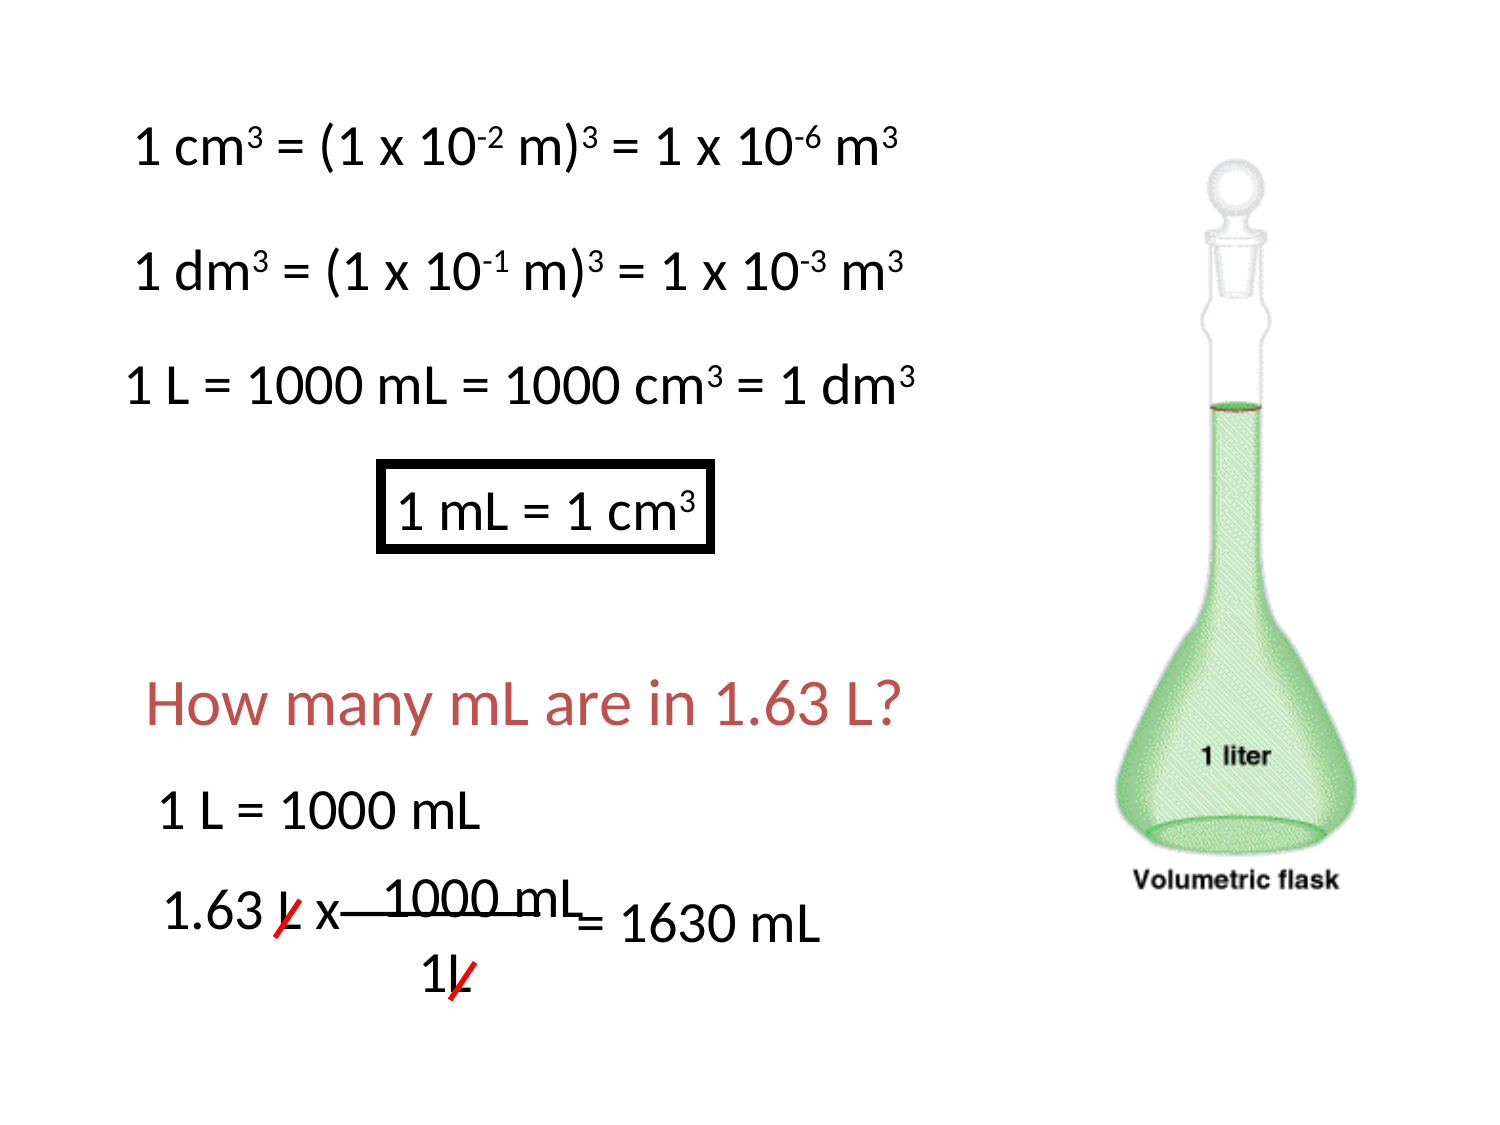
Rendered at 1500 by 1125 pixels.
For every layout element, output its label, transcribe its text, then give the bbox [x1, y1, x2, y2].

picture [1074, 137, 1431, 938]
text_box 1 dm3 = (1 x 10-1 m)3 = 1 x 10-3 m3 [117, 224, 919, 309]
text_box 1 cm3 = (1 x 10-2 m)3 = 1 x 10-6 m3 [117, 99, 914, 185]
text_box 1 mL = 1 cm3 [380, 464, 711, 549]
text_box 1 L = 1000 mL = 1000 cm3 = 1 dm3 [108, 339, 931, 424]
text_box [125, 651, 926, 1013]
